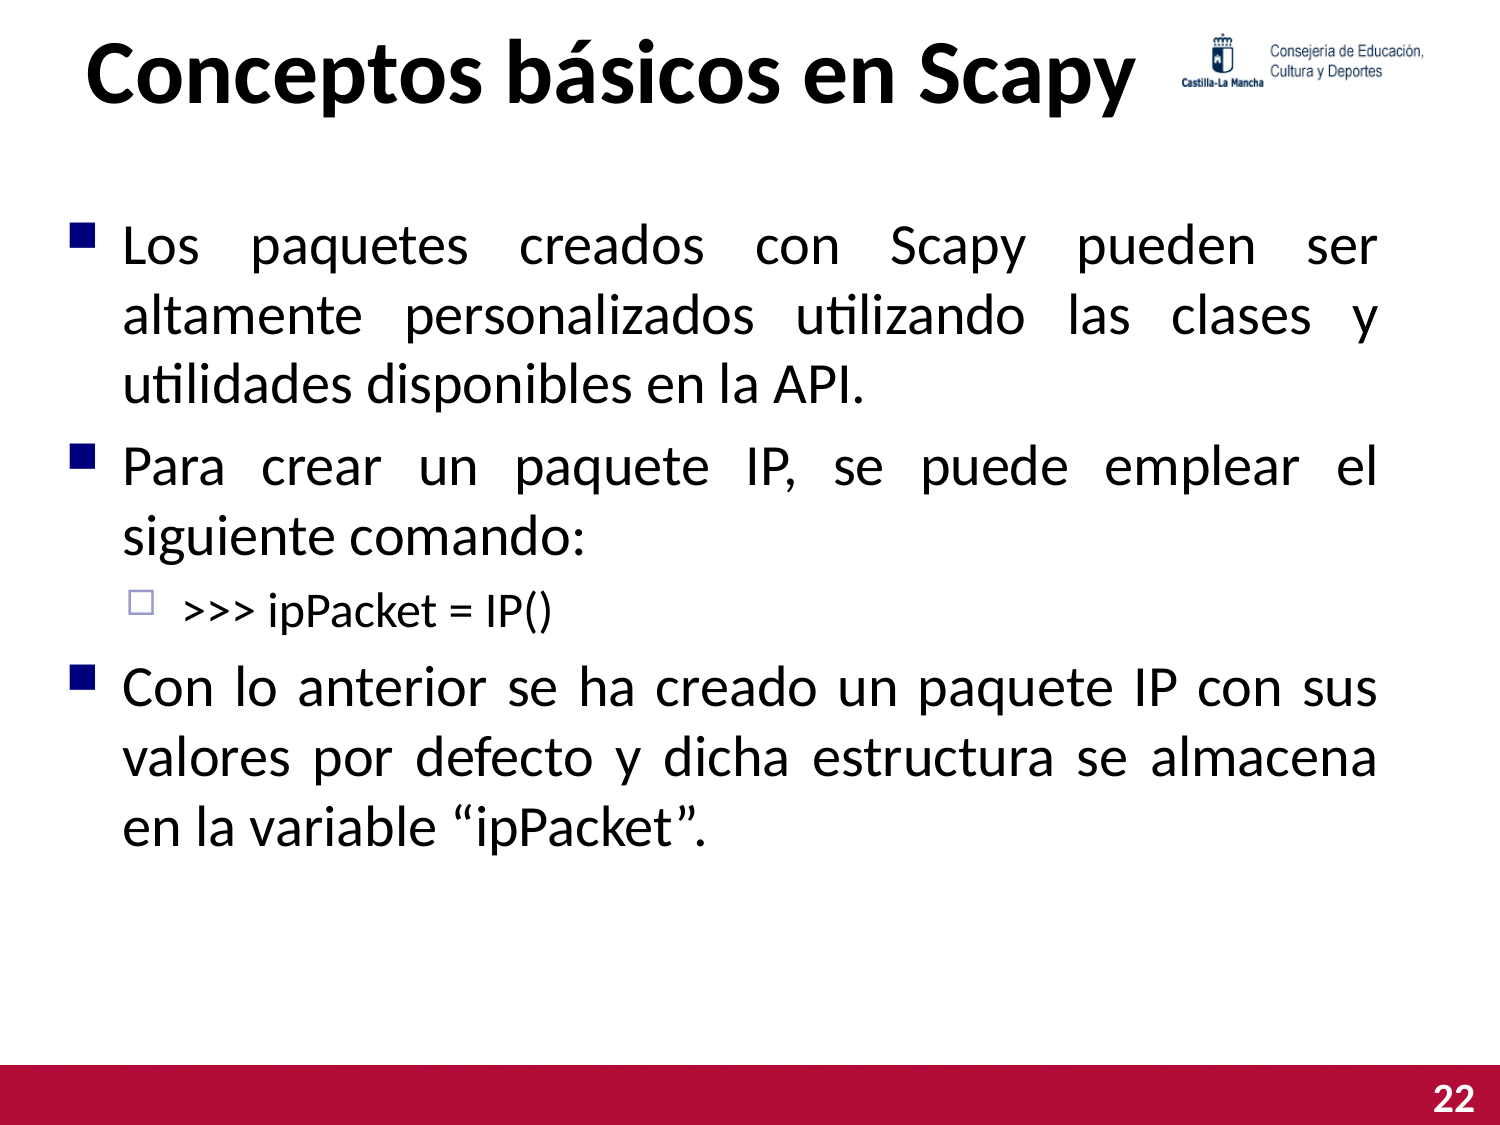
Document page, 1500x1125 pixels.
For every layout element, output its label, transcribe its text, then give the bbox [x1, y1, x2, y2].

picture [0, 1065, 1500, 1125]
list Los paquetes creados con Scapy pueden ser altamente personalizados utilizando las clases y utilidades disponibles en la API. Para crear un paquete IP, se puede emplear el siguiente comando: >>> ipPacket = IP() Con lo anterior se ha creado un paquete IP con sus valores por defecto y dicha estructura se almacena en la variable “ipPacket”. [51, 198, 1395, 1018]
title Conceptos básicos en Scapy [75, 6, 1425, 197]
